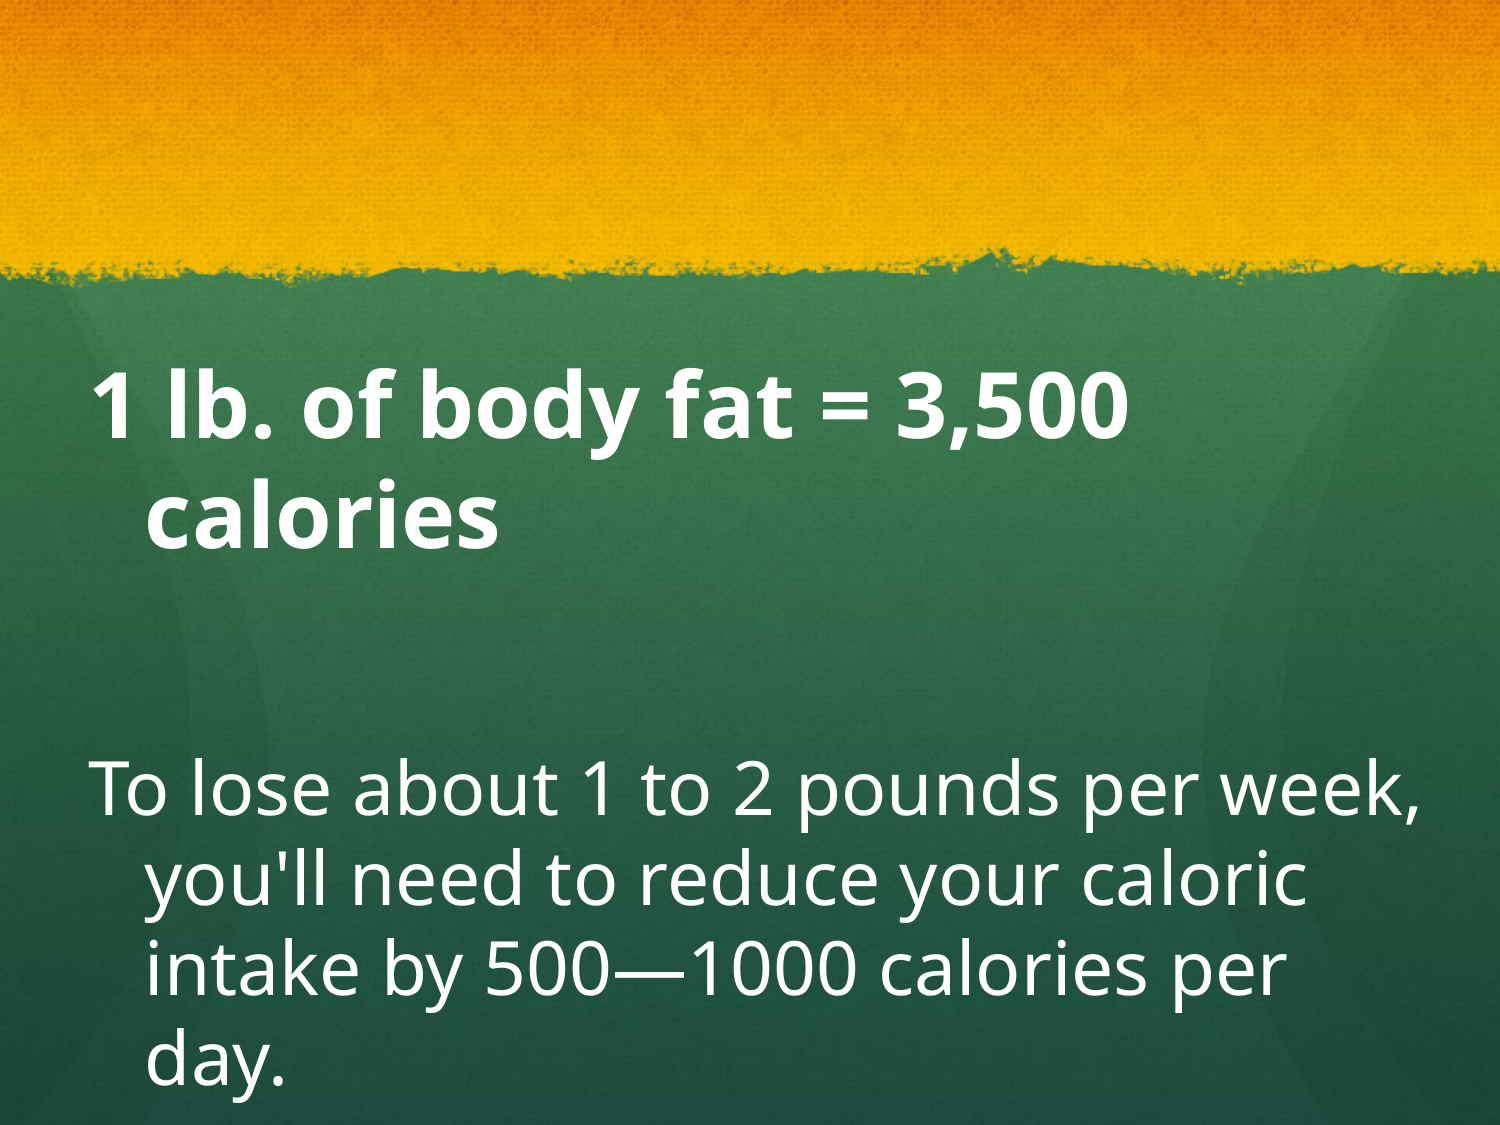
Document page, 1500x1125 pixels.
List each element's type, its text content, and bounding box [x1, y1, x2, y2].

list 1 lb. of body fat = 3,500 calories To lose about 1 to 2 pounds per week, you'll need to reduce your caloric intake by 500—1000 calories per day. [73, 339, 1447, 1026]
picture [0, 0, 1500, 1125]
